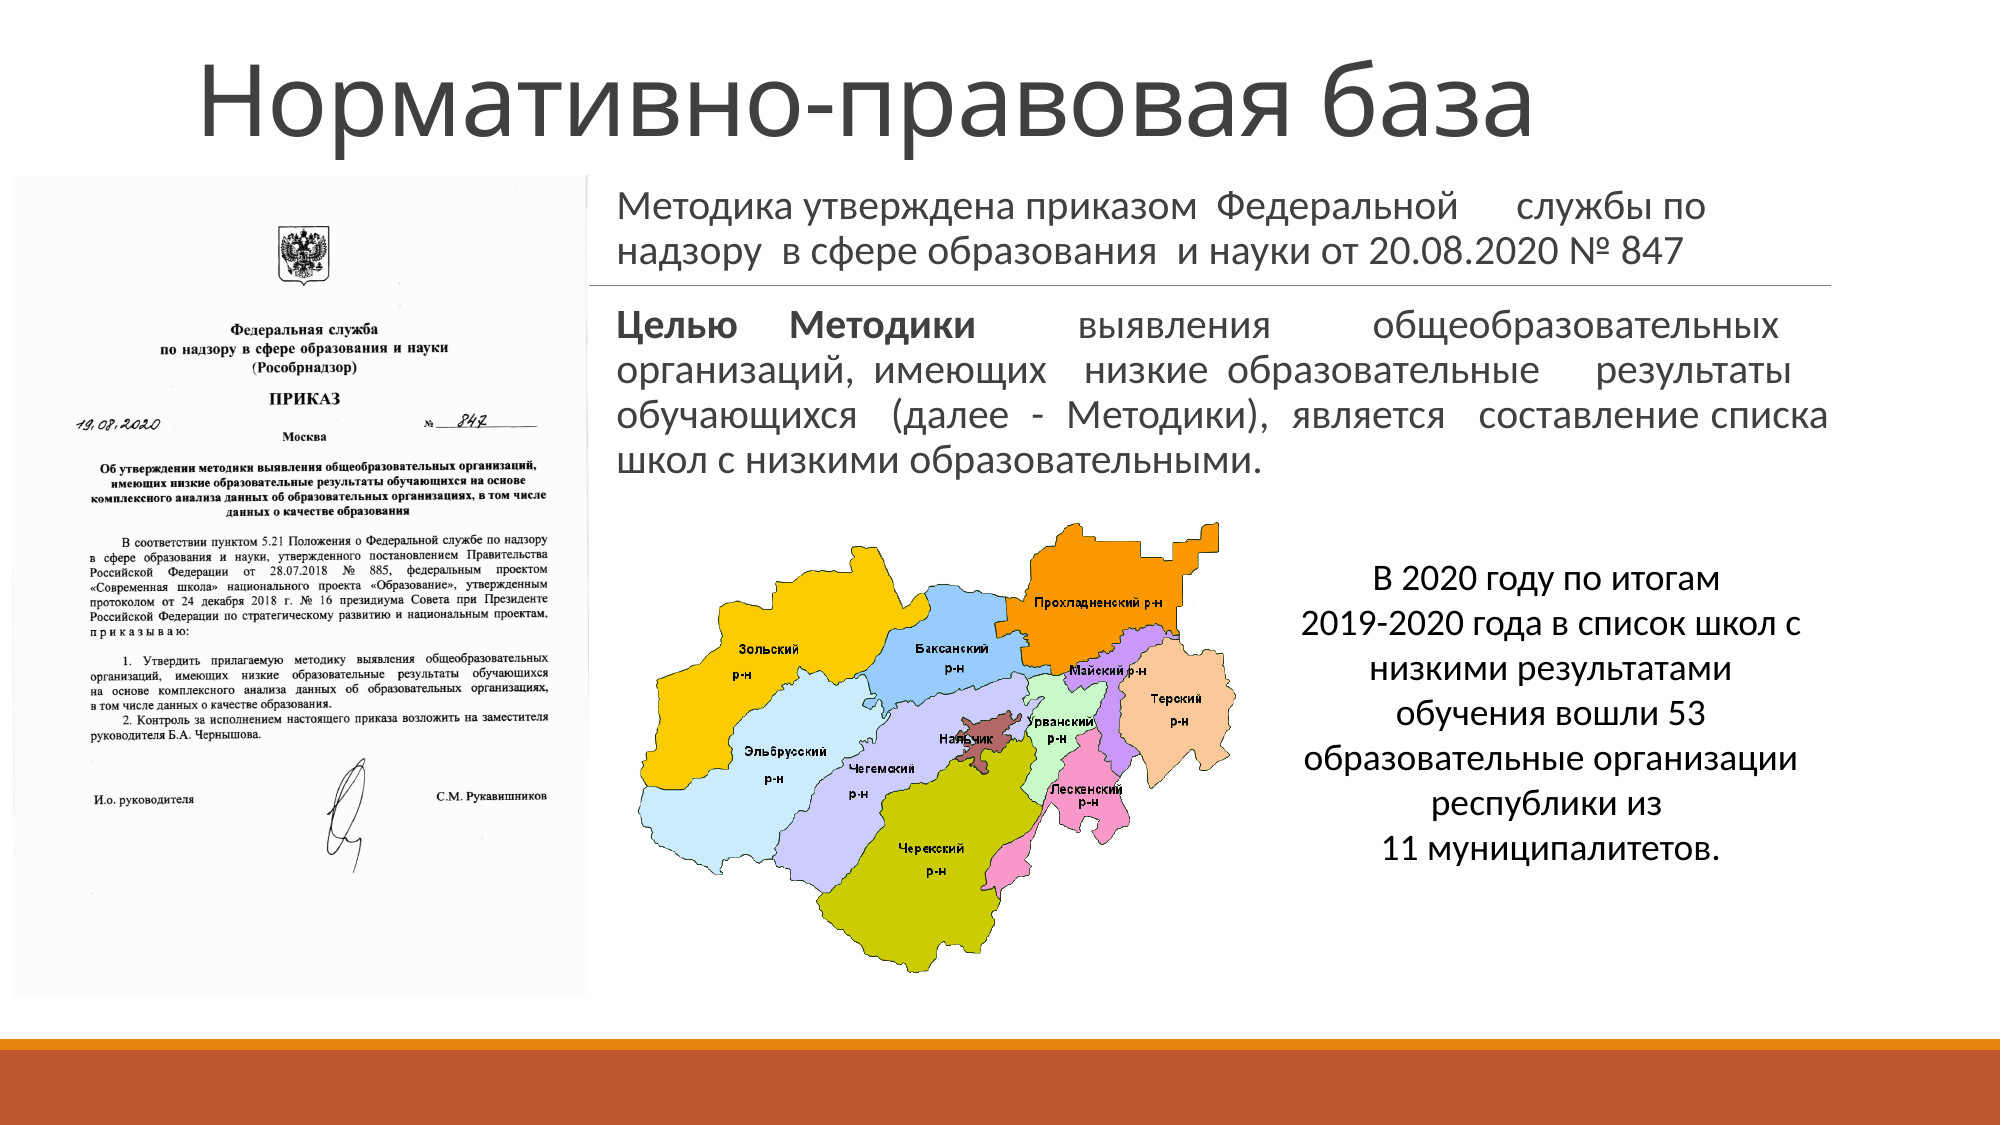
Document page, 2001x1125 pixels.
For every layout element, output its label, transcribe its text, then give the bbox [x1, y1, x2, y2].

text_box В 2020 году по итогам 2019-2020 года в список школ с низкими результатами обучения вошли 53 образовательные организации республики из 11 муниципалитетов. [1284, 545, 1817, 876]
picture [632, 515, 1243, 981]
list Методика утверждена приказом Федеральной службы по надзору в сфере образования и науки от 20.08.2020 № 847 Целью Методики выявления общеобразовательных организаций, имеющих низкие образовательные результаты обучающихся (далее - Методики), является составление списка школ с низкими образовательными. [601, 175, 1830, 997]
title Нормативно-правовая база [180, 47, 1830, 165]
picture [11, 175, 590, 998]
